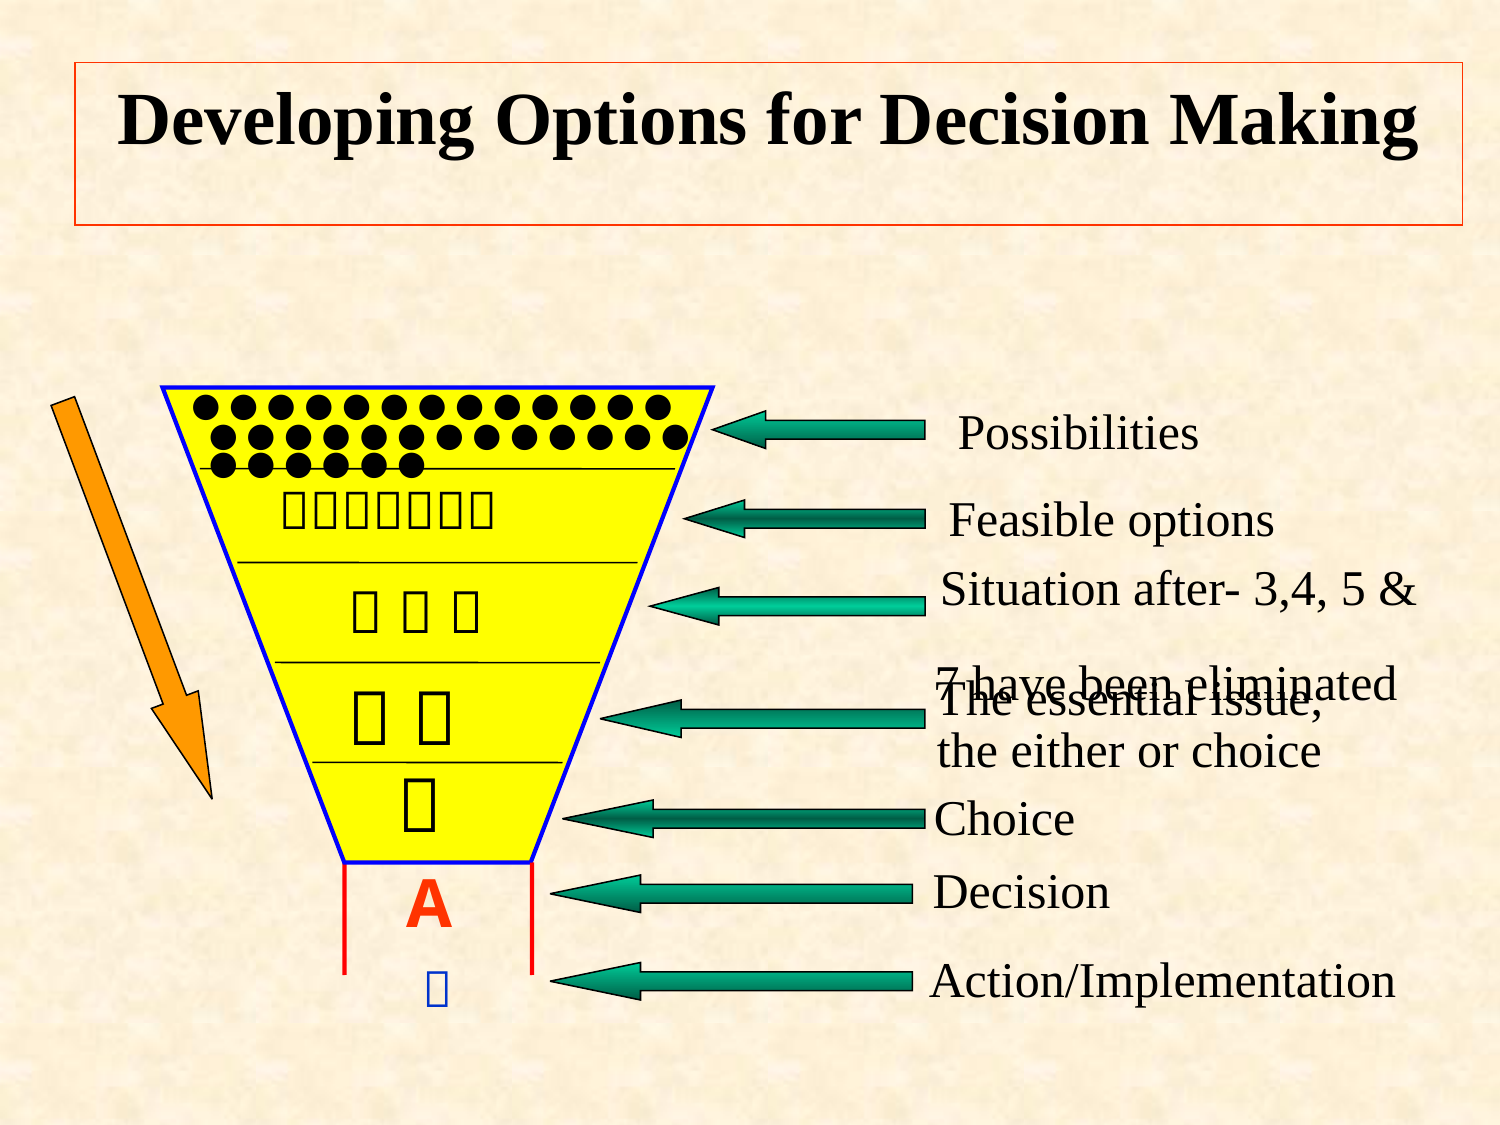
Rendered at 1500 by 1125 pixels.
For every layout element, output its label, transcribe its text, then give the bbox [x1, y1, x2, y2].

text_box [191, 463, 684, 863]
text_box The essential issue, the either or choice [920, 675, 1339, 784]
text_box Choice [918, 778, 1091, 850]
text_box  [337, 774, 500, 838]
text_box [549, 875, 913, 913]
text_box Decision [917, 850, 1126, 926]
text_box A [360, 874, 486, 938]
text_box Action/Implementation [908, 939, 1417, 1015]
title Developing Options for Decision Making [74, 62, 1463, 226]
text_box  [225, 487, 625, 550]
list ● ● ● ● ● ● ● ● ● ● ● ● ● ● ● ● ● ● ● ● ● ● ● ● ● ● ● ● ● ● ● ● [137, 374, 713, 463]
text_box [600, 699, 925, 738]
text_box Feasible options [933, 478, 1290, 554]
text_box [712, 410, 925, 449]
text_box [51, 396, 213, 800]
text_box  [407, 949, 468, 1025]
text_box [650, 587, 926, 625]
text_box Possibilities [942, 392, 1215, 467]
text_box [562, 800, 925, 838]
picture [0, 0, 1500, 1125]
text_box [684, 500, 926, 538]
text_box    [287, 587, 575, 650]
text_box [549, 962, 913, 1000]
text_box   [287, 687, 563, 725]
text_box Situation after- 3,4, 5 & 7 have been eliminated [875, 559, 1433, 718]
